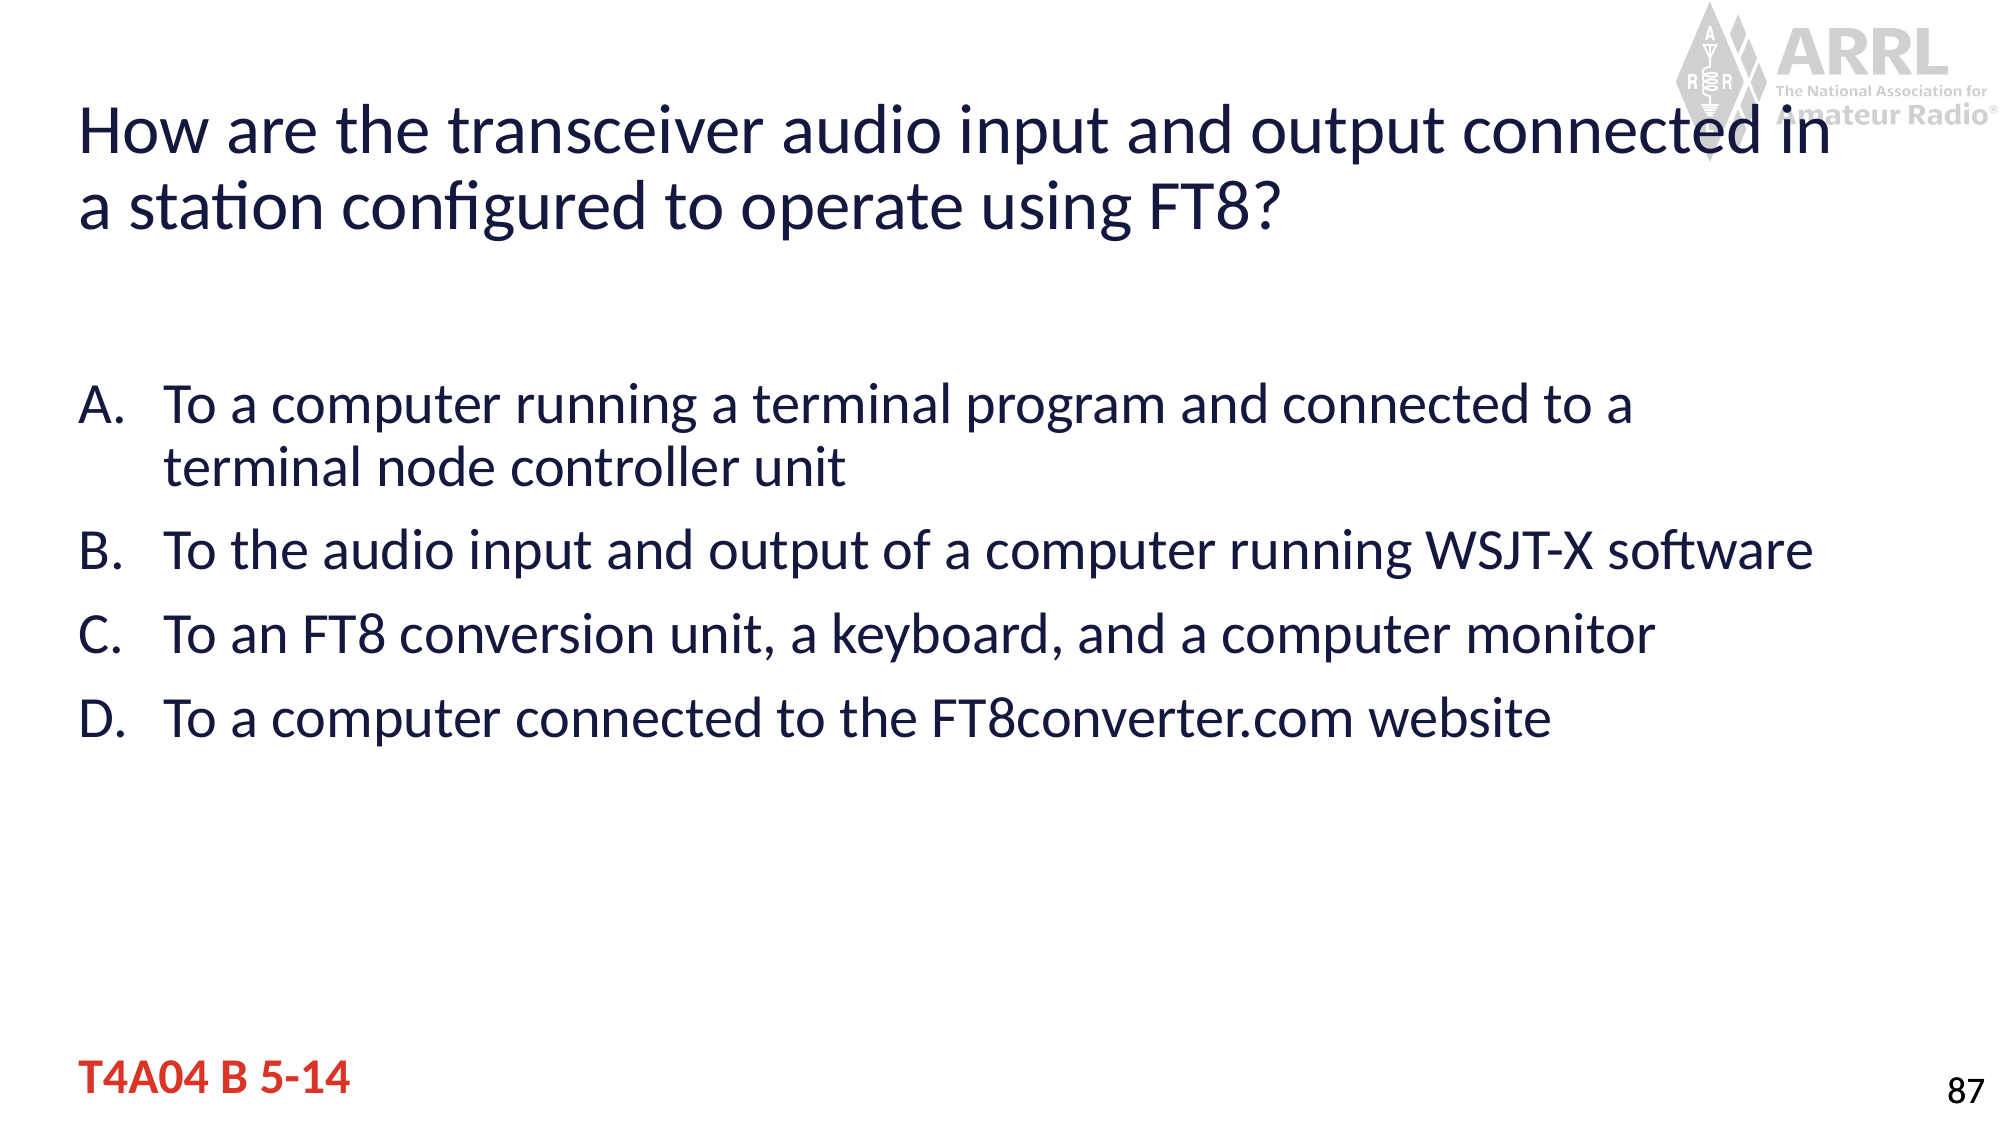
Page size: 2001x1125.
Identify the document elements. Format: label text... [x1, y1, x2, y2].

title How are the transceiver audio input and output connected in a station configured to operate using FT8? [63, 59, 1863, 278]
list To a computer running a terminal program and connected to a terminal node controller unit To the audio input and output of a computer running WSJT-X software To an FT8 conversion unit, a keyboard, and a computer monitor To a computer connected to the FT8converter.com website [63, 365, 1863, 989]
picture [1674, 0, 2000, 164]
text_box T4A04 B 5-14 [63, 1036, 921, 1112]
